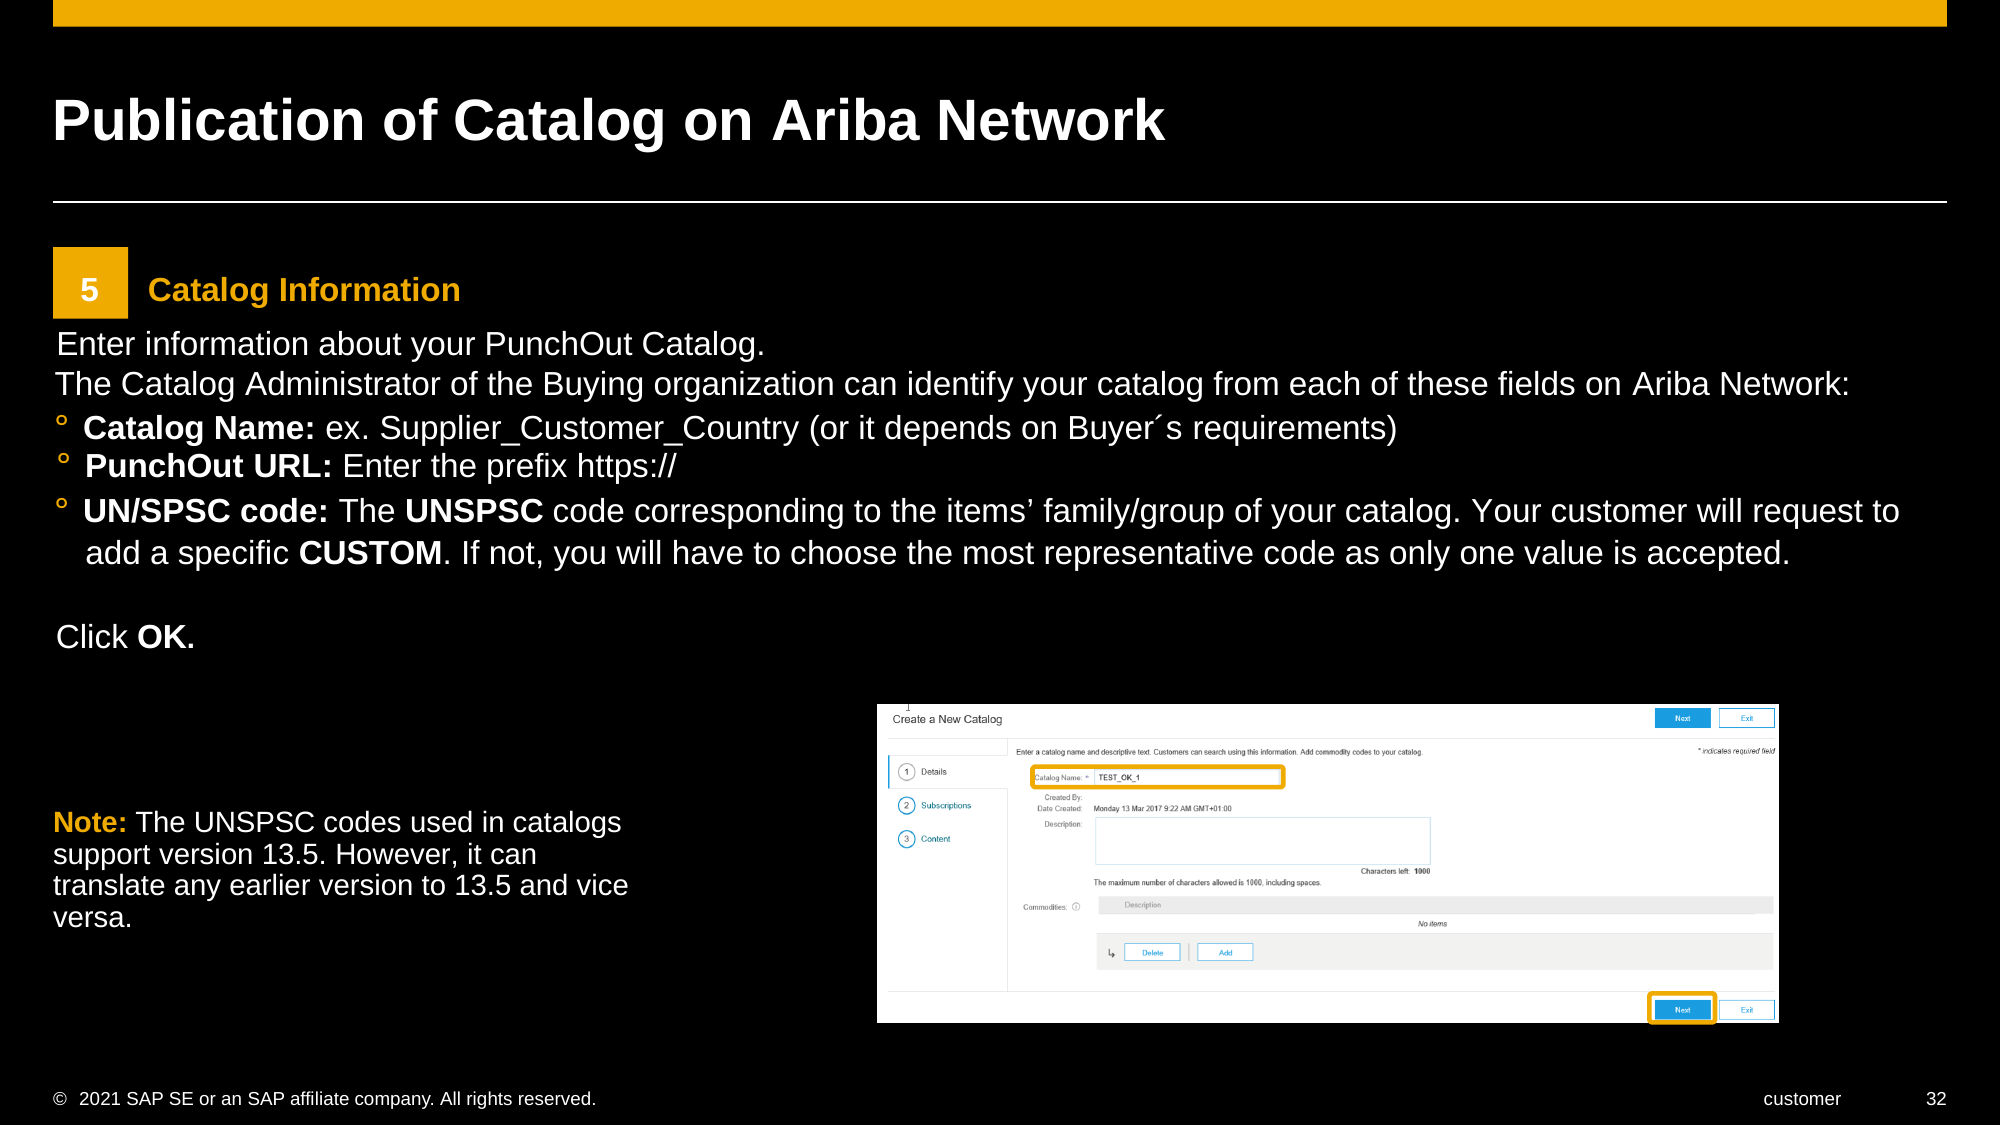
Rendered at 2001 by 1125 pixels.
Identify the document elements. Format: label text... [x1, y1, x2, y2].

text_box © 2021 SAP SE or an SAP affiliate company. All rights reserved. customer 32 [53, 1087, 1947, 1110]
text_box [52, 246, 129, 319]
text_box [52, 0, 1948, 27]
text_box 5 Catalog Information [80, 267, 462, 308]
text_box [0, 0, 2000, 1125]
text_box Enter information about your PunchOut Catalog. [56, 322, 767, 362]
text_box add a specificCUSTOM. If not, you will have to choose the most representative code as only one value is accepted. [85, 531, 1794, 572]
text_box Publication of Catalog on Ariba Network [52, 82, 1167, 153]
text_box The Catalog Administrator of the Buying organization can identify your catalog from each of these fields on Ariba Network: °Catalog Name:ex.Supplier_Customer_Country(or it depends on Buyer´srequirements) [54, 362, 1851, 447]
text_box Note:The UNSPSC codes used in catalogs support version 13.5. However, it can translate any earlier version to 13.5 and vice versa. [53, 803, 629, 934]
text_box °UN/SPSC code:TheUNSPSCcode corresponding to the items’ family/group of your catalog. Your customer will request to [54, 489, 1901, 530]
text_box °PunchOutURL:Enter the prefix https:// [56, 444, 678, 485]
picture [877, 704, 1779, 1023]
text_box ClickOK. [55, 615, 196, 656]
